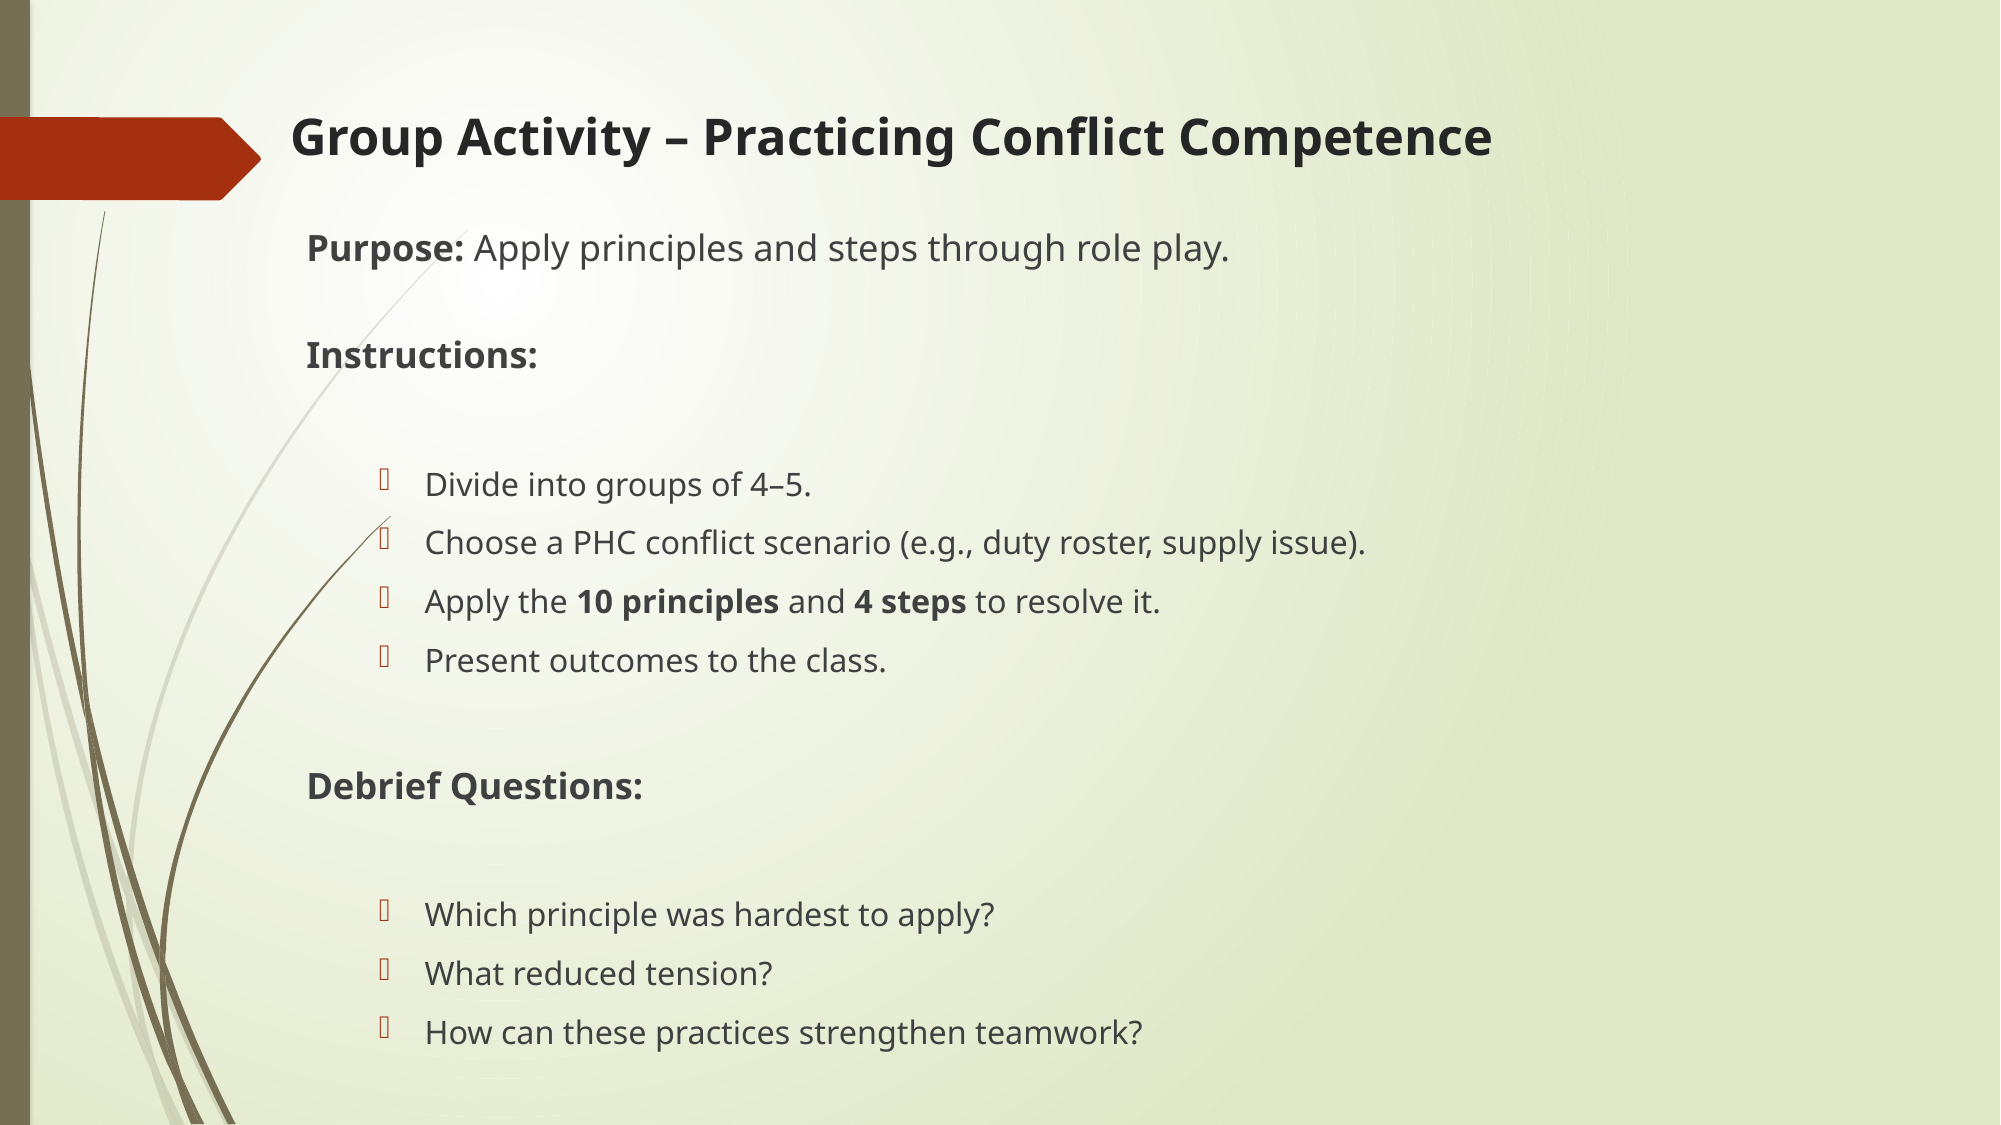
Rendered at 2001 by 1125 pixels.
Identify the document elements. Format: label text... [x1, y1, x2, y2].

list Purpose: Apply principles and steps through role play. Instructions: Divide into groups of 4–5. Choose a PHC conflict scenario (e.g., duty roster, supply issue). Apply the 10 principles and 4 steps to resolve it. Present outcomes to the class. Debrief Questions: Which principle was hardest to apply? What reduced tension? How can these practices strengthen teamwork? [291, 217, 1863, 1066]
title Group Activity – Practicing Conflict Competence [275, 96, 2000, 255]
